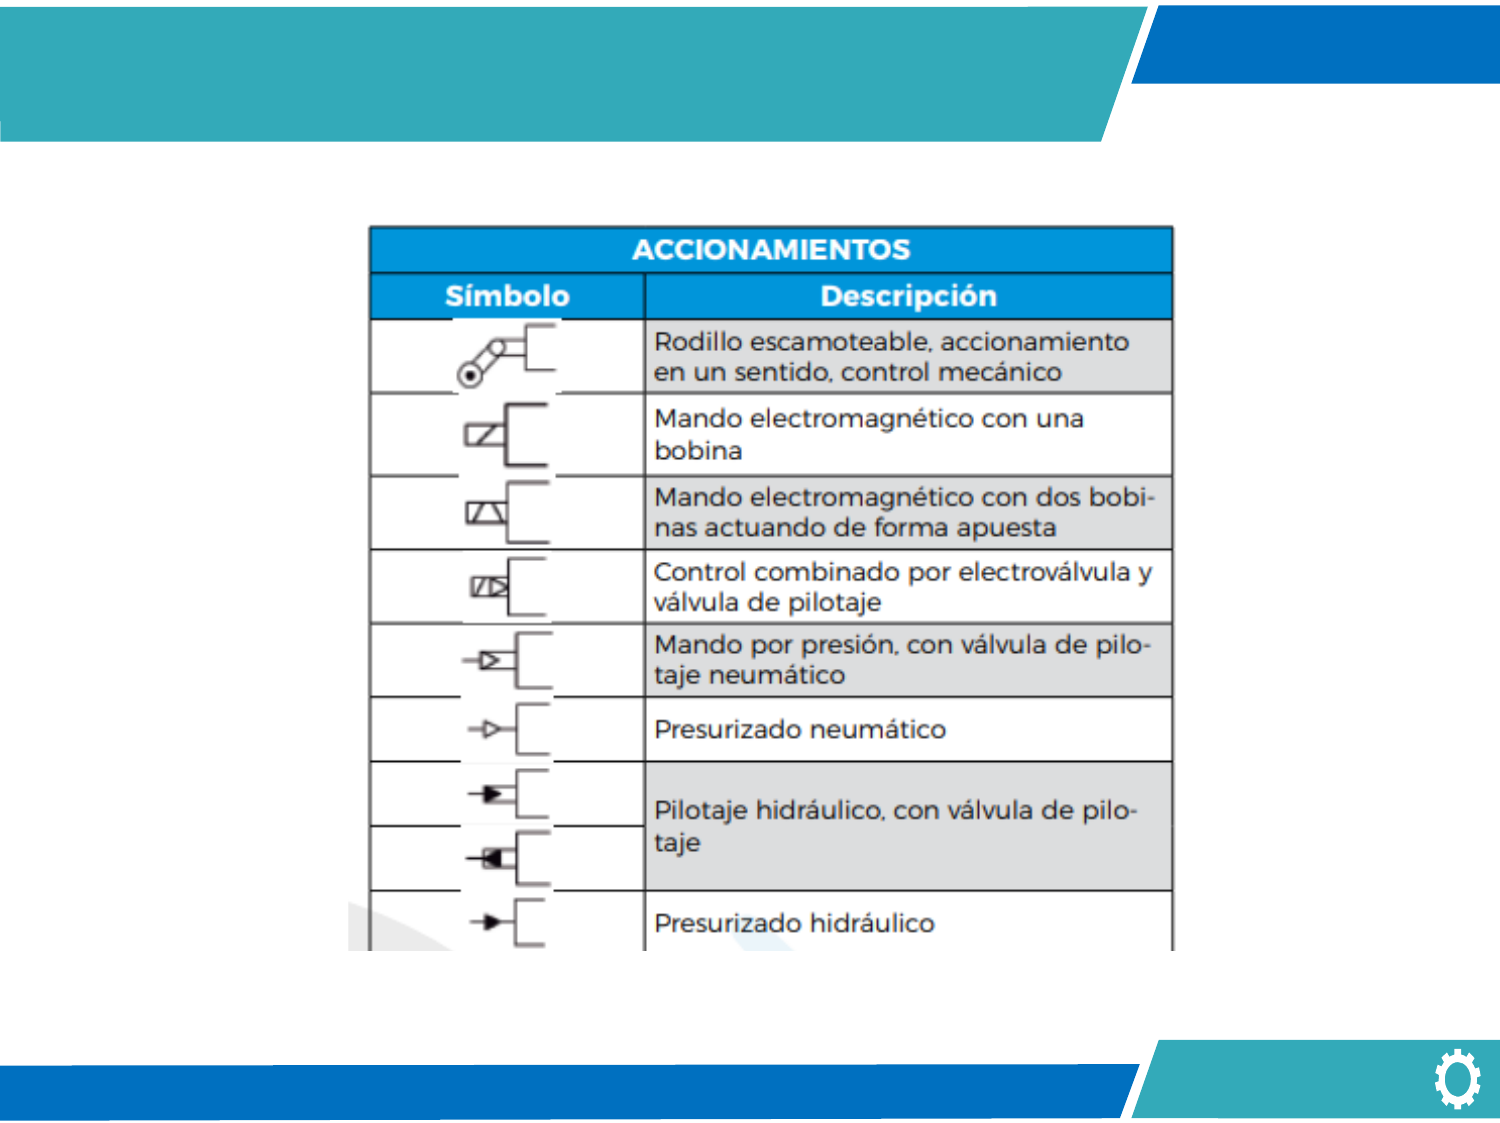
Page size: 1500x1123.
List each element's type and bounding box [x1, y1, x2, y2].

picture [348, 218, 1188, 952]
